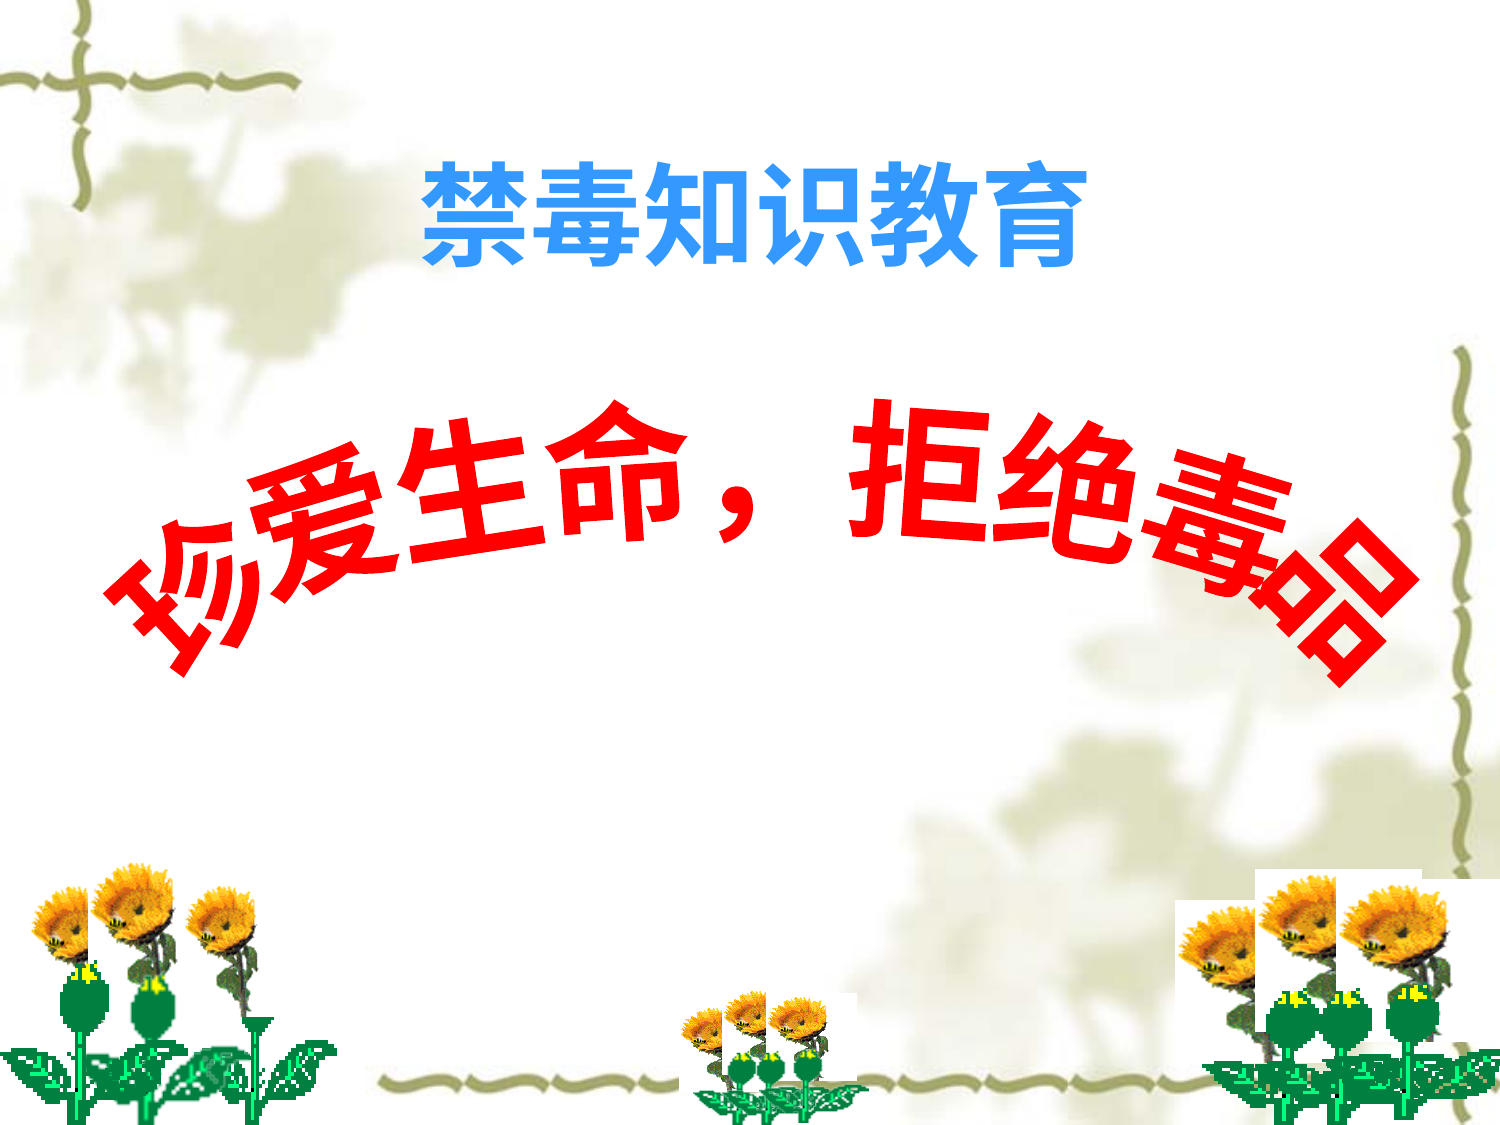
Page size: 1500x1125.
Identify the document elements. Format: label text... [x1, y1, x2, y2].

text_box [679, 987, 869, 1125]
text_box 禁毒知识教育 [159, 137, 1353, 287]
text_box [1175, 869, 1500, 1125]
picture [0, 0, 1500, 1125]
